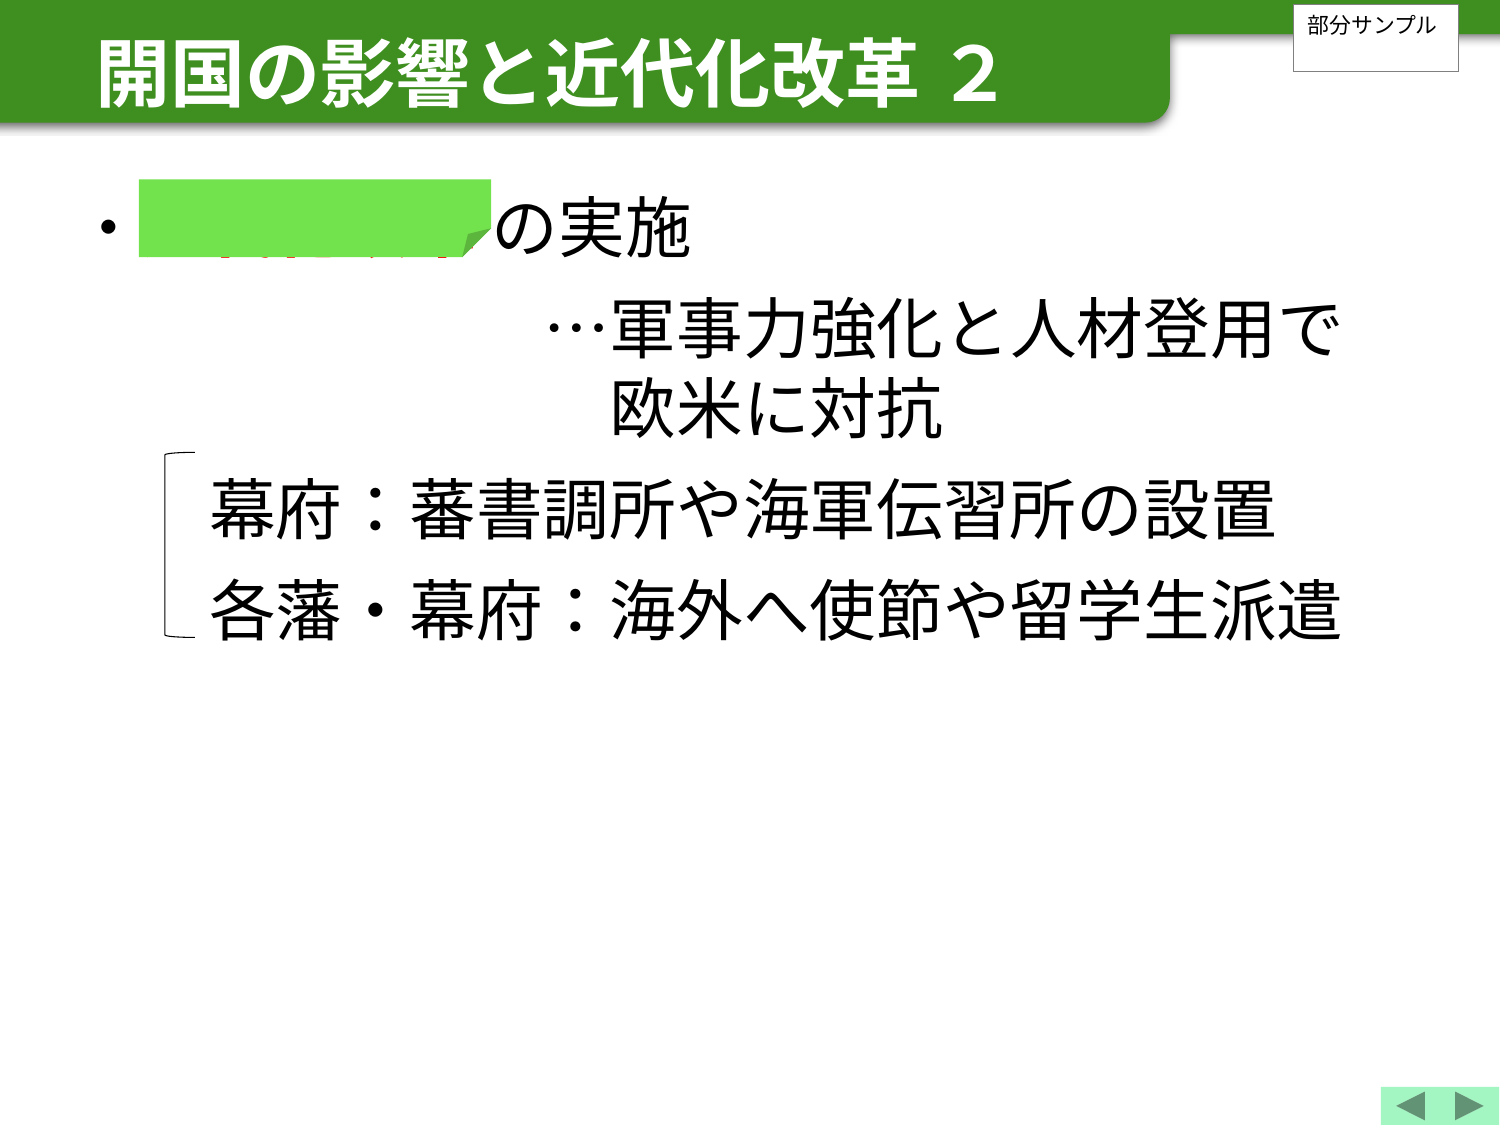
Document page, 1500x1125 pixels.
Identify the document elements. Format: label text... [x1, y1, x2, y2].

text_box [1439, 1086, 1500, 1125]
text_box [137, 178, 493, 259]
text_box ・近代化改革 の実施 …軍事力強化と人材登用で 欧米に対抗 幕府：蕃書調所や海軍伝習所の設置 各藩・幕府：海外へ使節や留学生派遣 [60, 178, 1470, 734]
text_box [1380, 1086, 1439, 1125]
text_box [164, 451, 195, 638]
text_box 部分サンプル [1293, 4, 1459, 72]
text_box 開国の影響と近代化改革 ２ [6, 18, 1217, 124]
